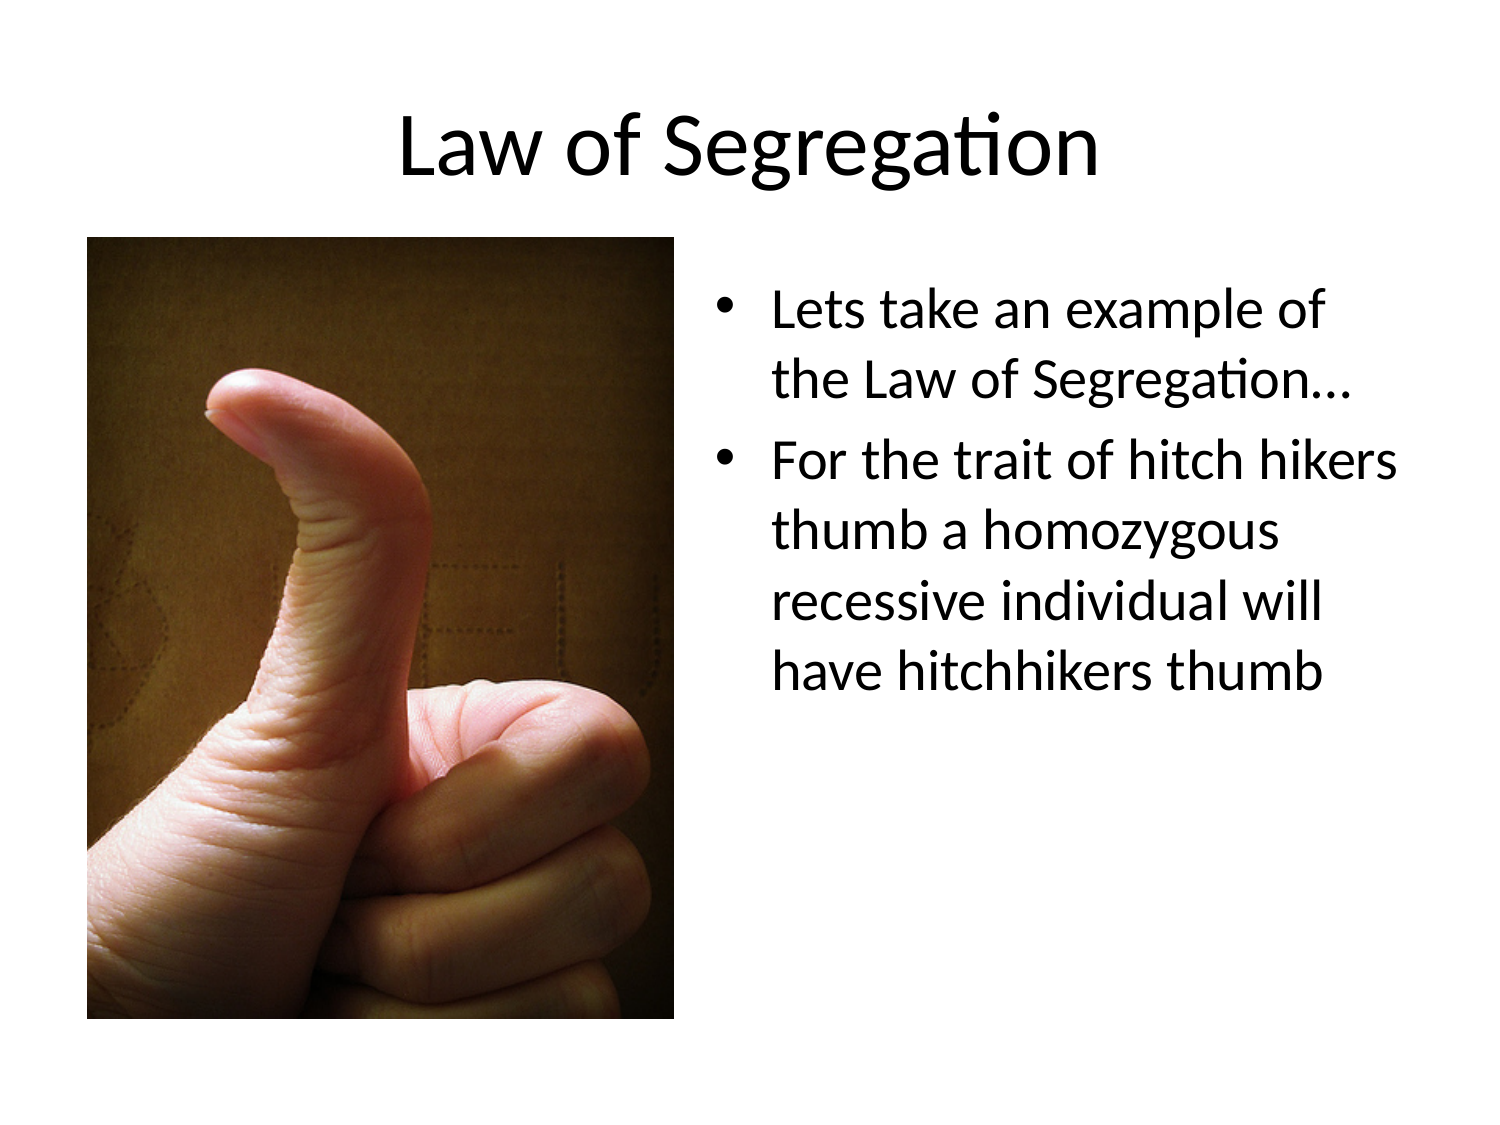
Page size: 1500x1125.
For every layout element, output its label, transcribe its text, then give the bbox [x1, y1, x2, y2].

list Lets take an example of the Law of Segregation… For the trait of hitch hikers thumb a homozygous recessive individual will have hitchhikers thumb [699, 262, 1425, 1005]
picture [87, 237, 674, 1019]
title Law of Segregation [75, 45, 1425, 233]
